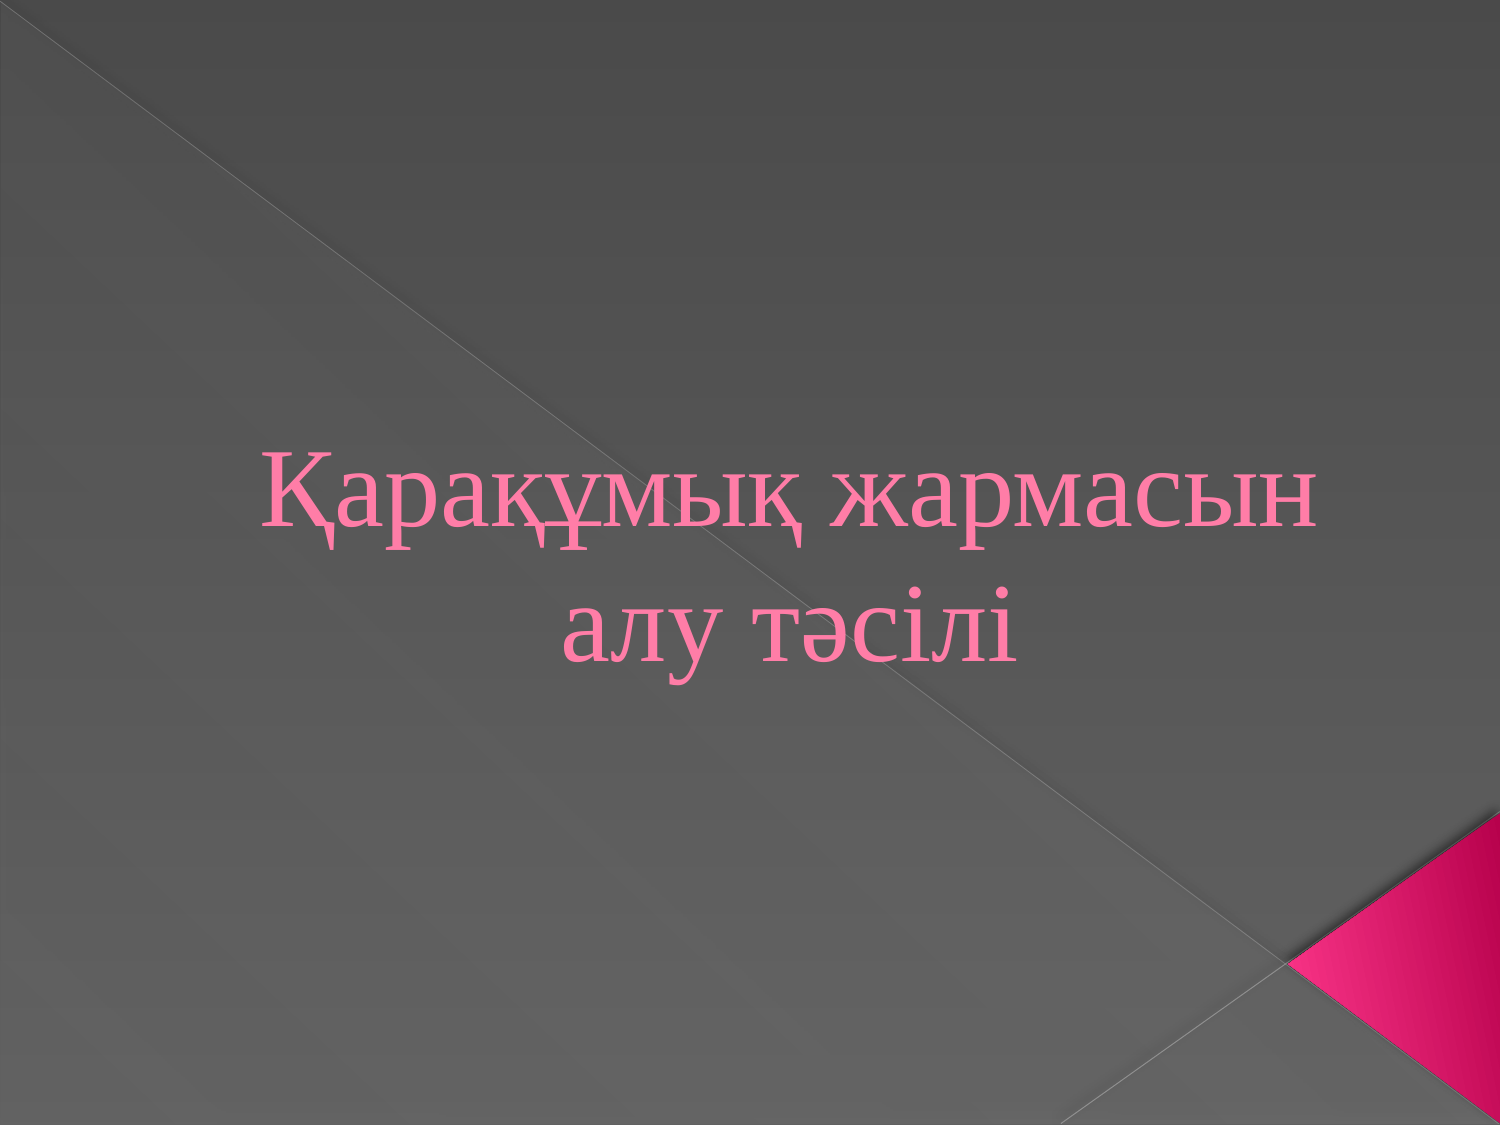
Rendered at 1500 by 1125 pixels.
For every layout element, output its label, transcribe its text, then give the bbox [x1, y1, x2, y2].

title Қарақұмық жармасын алу тәсілі [88, 127, 1412, 692]
